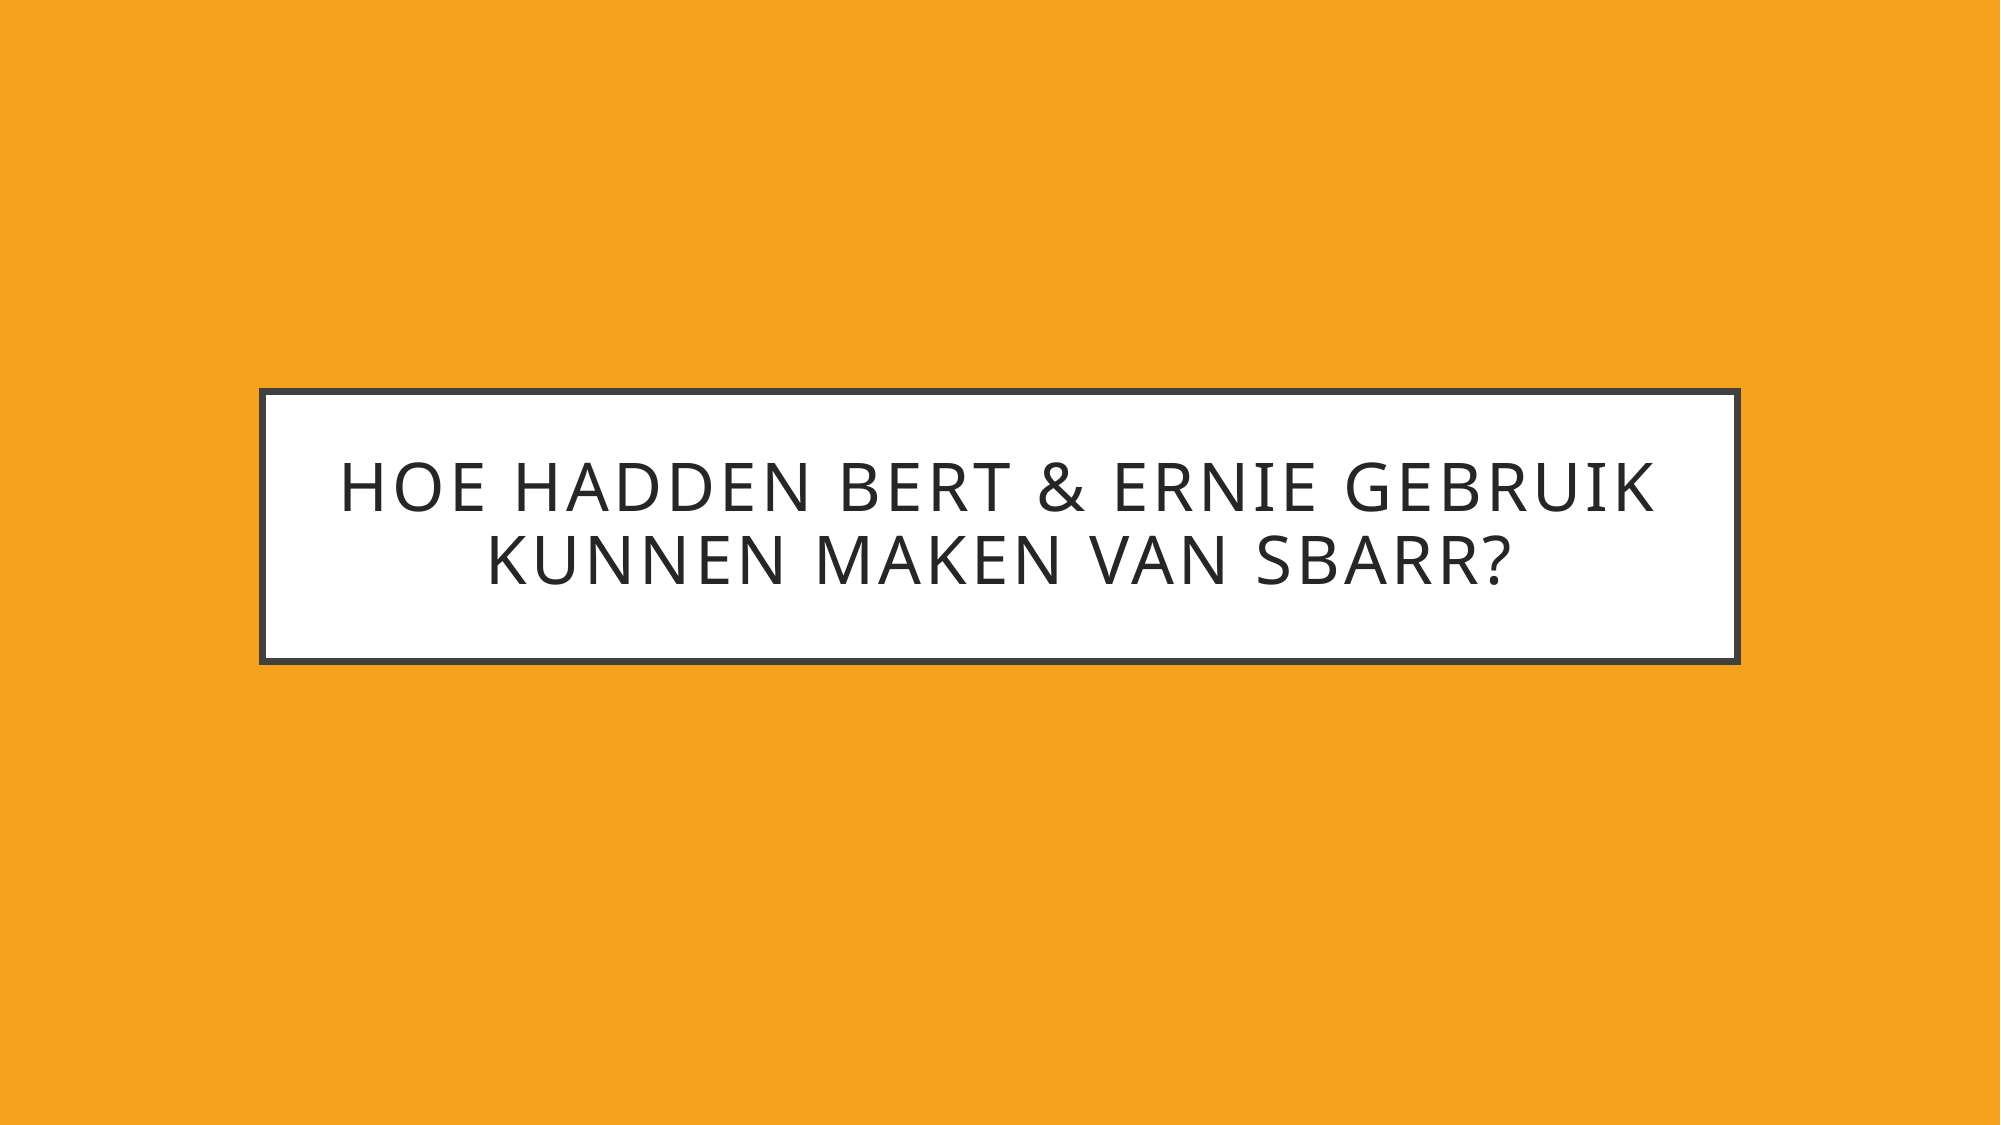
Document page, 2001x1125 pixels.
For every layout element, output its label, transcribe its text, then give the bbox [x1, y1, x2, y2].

title Hoe hadden Bert & Ernie gebruik kunnen maken van SBARR? [259, 388, 1741, 665]
